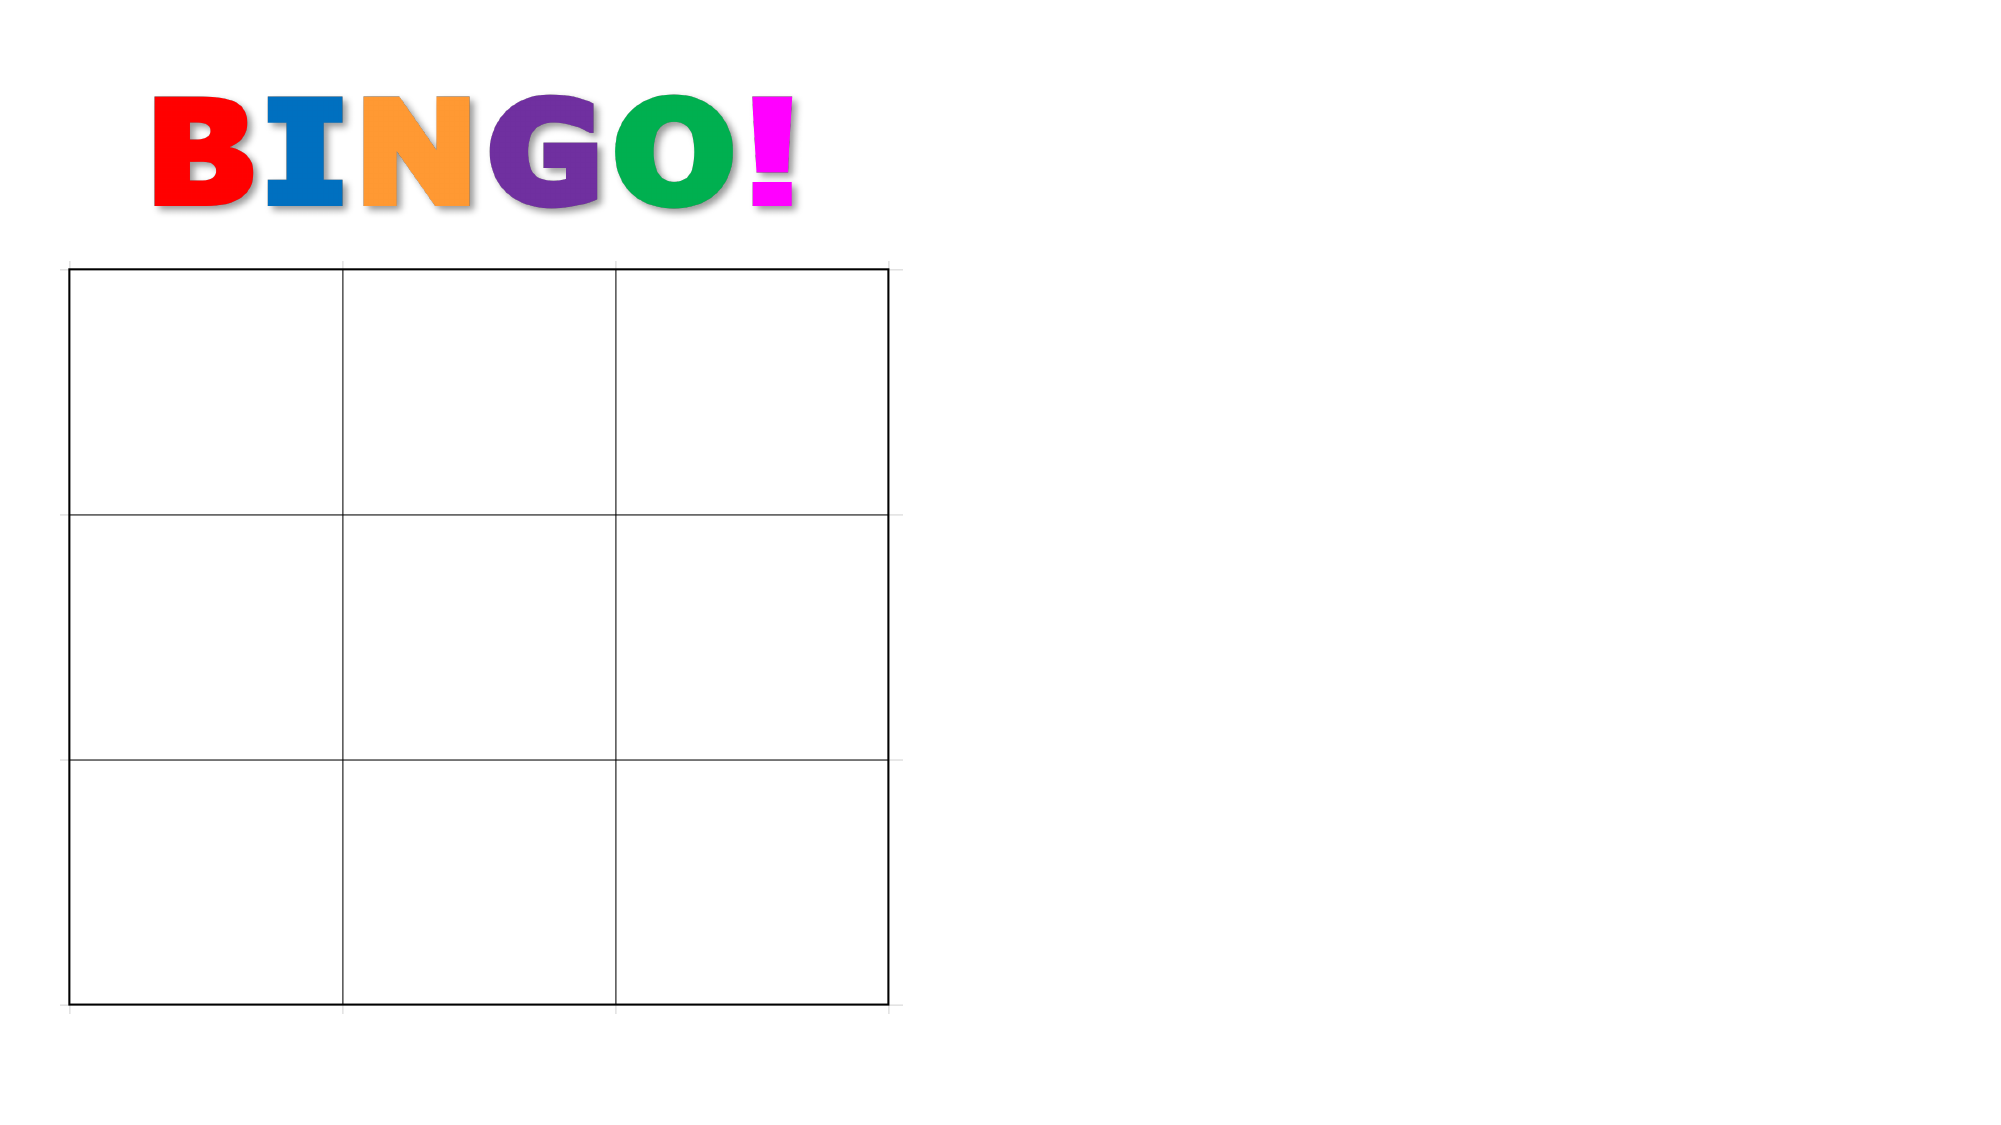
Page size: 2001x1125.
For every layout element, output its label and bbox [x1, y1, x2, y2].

picture [141, 85, 864, 251]
picture [59, 261, 903, 1014]
